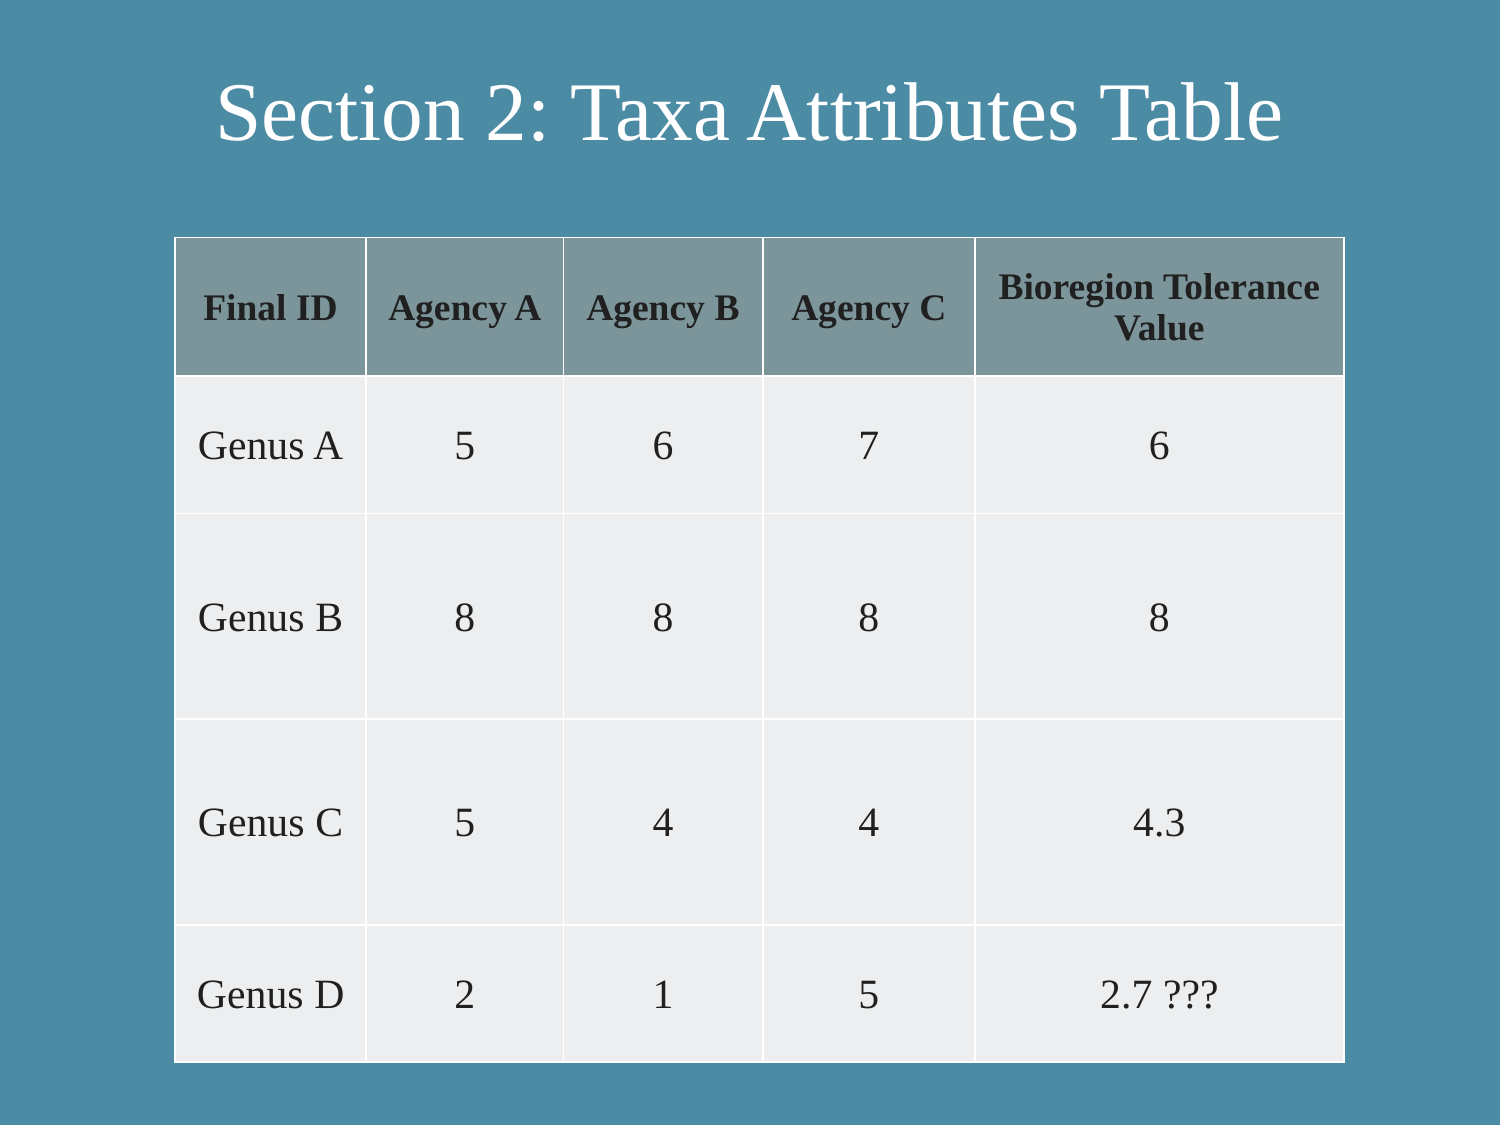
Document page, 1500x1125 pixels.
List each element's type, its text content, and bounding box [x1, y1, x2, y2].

table_cell 4.3 [976, 720, 1343, 924]
table_cell Genus B [176, 514, 365, 718]
table_cell Genus A [176, 377, 365, 513]
table_cell 6 [564, 377, 762, 513]
title Section 2: Taxa Attributes Table [75, 50, 1425, 225]
table_cell 8 [764, 514, 974, 718]
table_cell 5 [367, 377, 563, 513]
table_cell 5 [764, 926, 974, 1061]
table_cell 2.7 ??? [976, 926, 1343, 1061]
table_header Final ID [176, 238, 365, 375]
table_cell 5 [367, 720, 563, 924]
table_cell 7 [764, 377, 974, 513]
table_cell 4 [764, 720, 974, 924]
table_cell 2 [367, 926, 563, 1061]
table_header Agency B [564, 238, 762, 375]
table_cell 1 [564, 926, 762, 1061]
table_header Agency C [764, 238, 974, 375]
table_cell 8 [564, 514, 762, 718]
table_cell 6 [976, 377, 1343, 513]
table_cell Genus D [176, 926, 365, 1061]
table_cell Genus C [176, 720, 365, 924]
table_cell 4 [564, 720, 762, 924]
table_cell 8 [976, 514, 1343, 718]
table_cell 8 [367, 514, 563, 718]
table_header Bioregion Tolerance Value [976, 238, 1343, 375]
table_header Agency A [367, 238, 563, 375]
